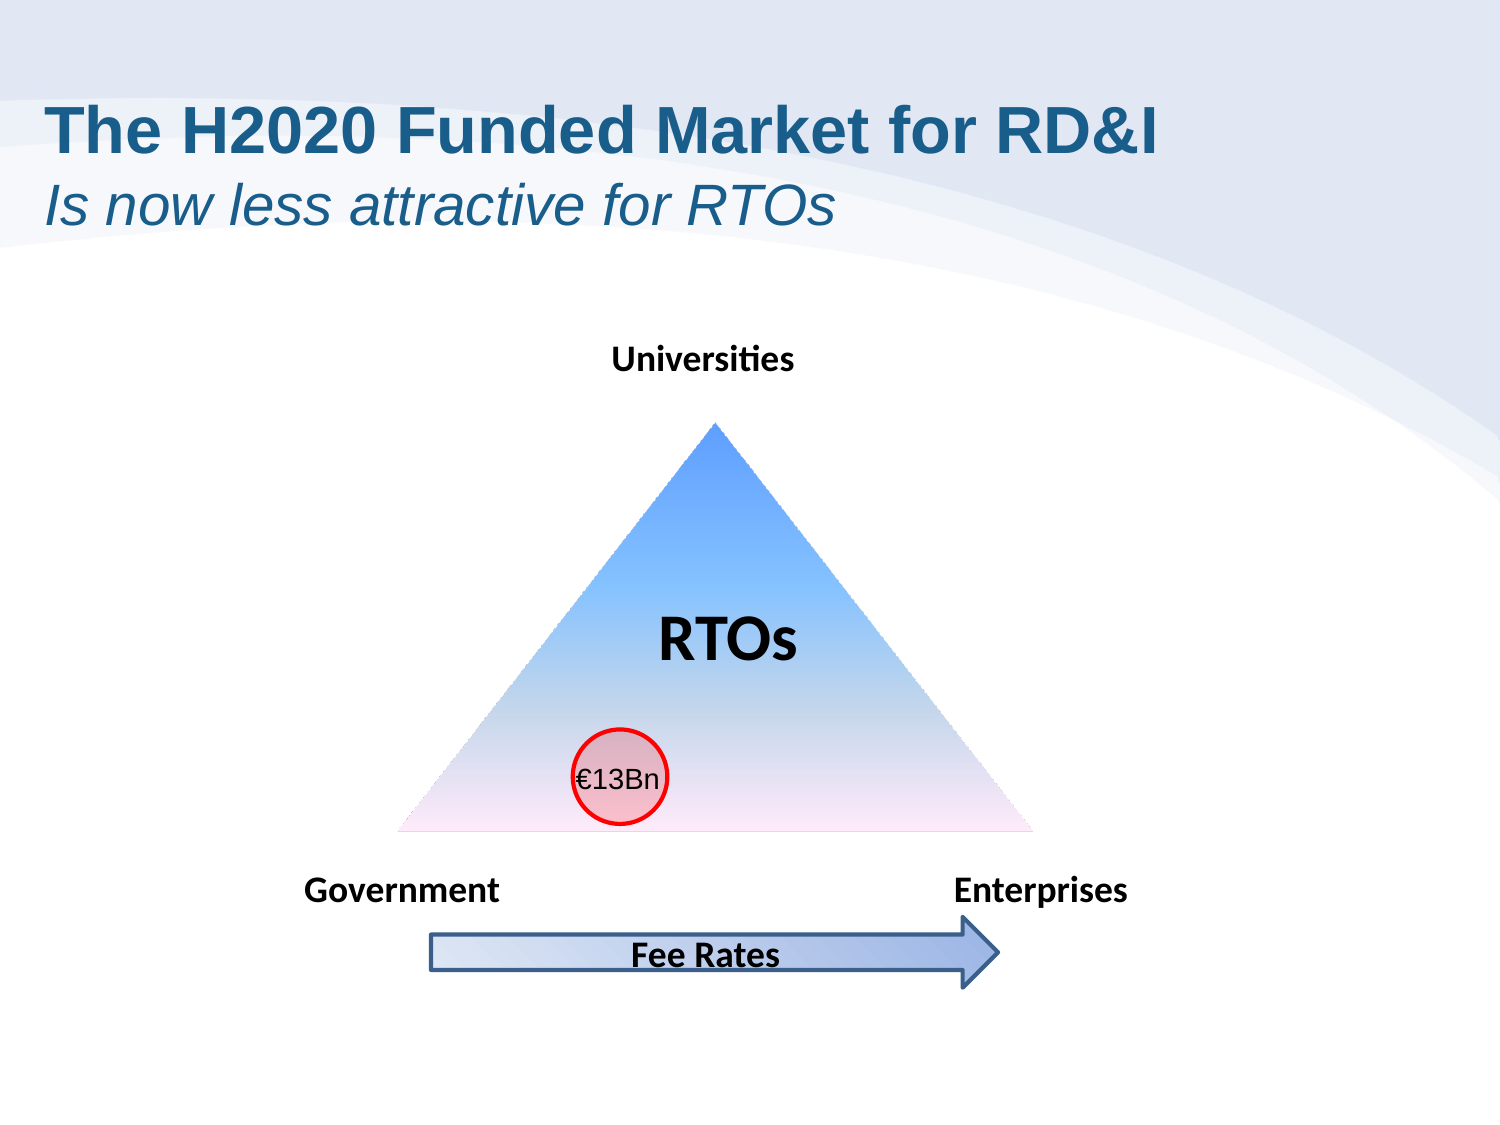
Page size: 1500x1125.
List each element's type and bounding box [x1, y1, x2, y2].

text_box [560, 729, 703, 825]
picture [0, 0, 1500, 1125]
